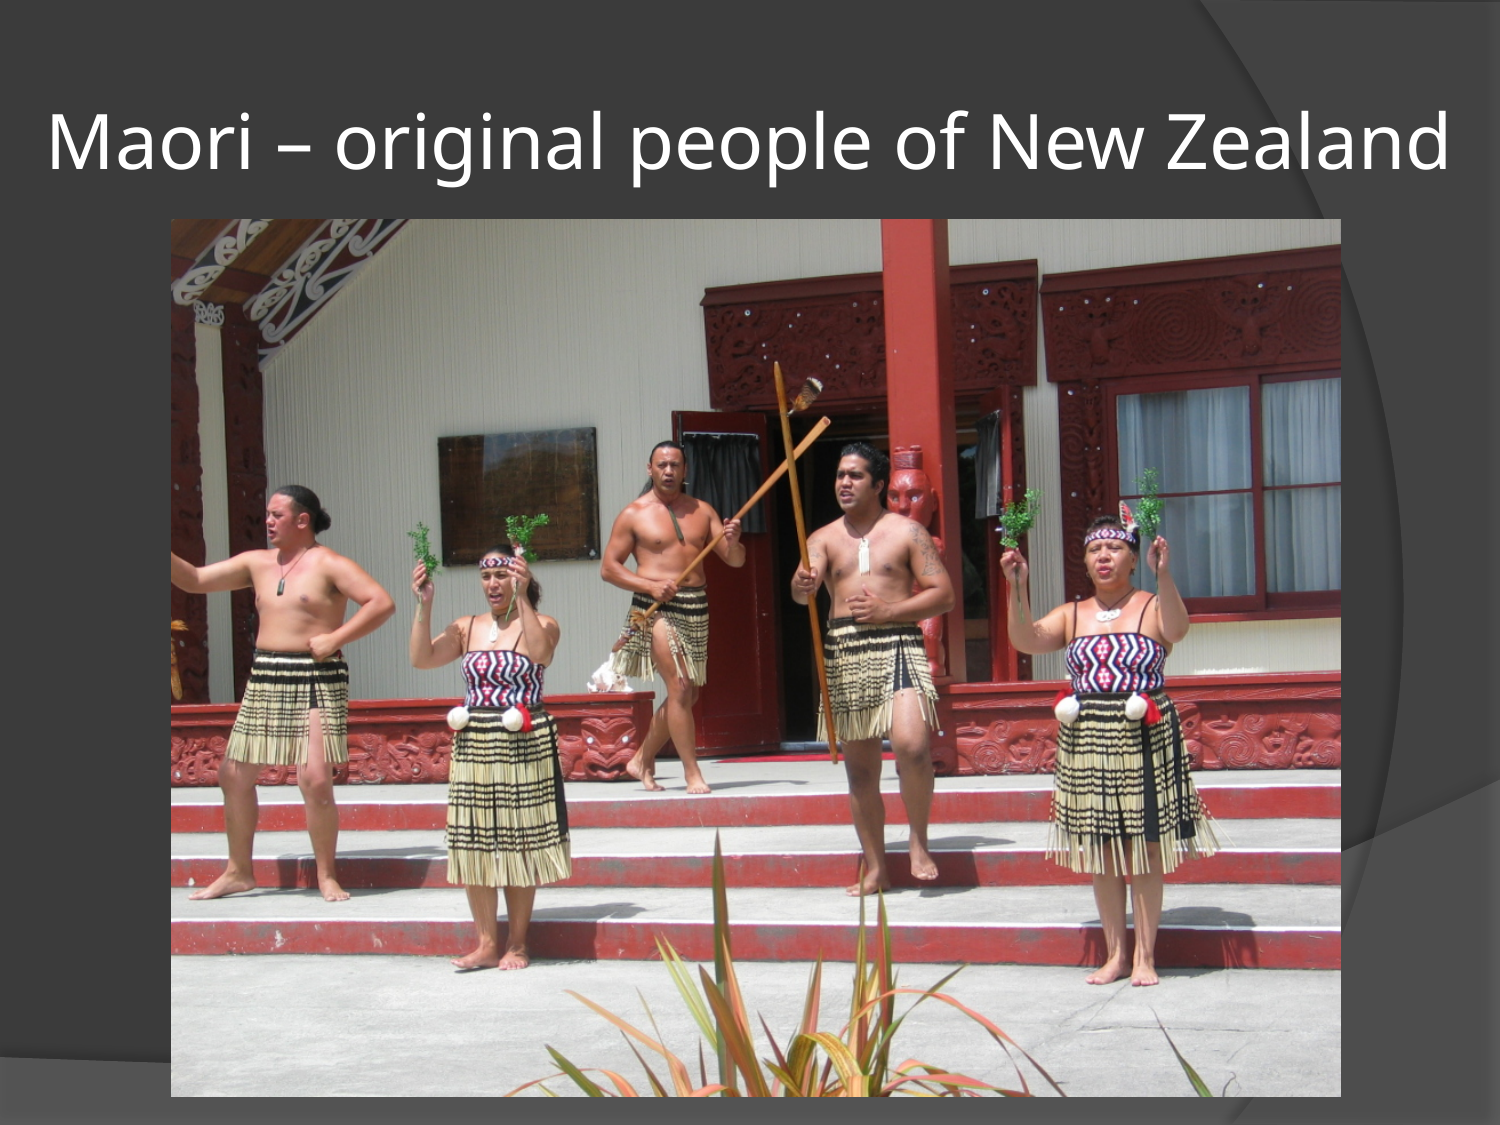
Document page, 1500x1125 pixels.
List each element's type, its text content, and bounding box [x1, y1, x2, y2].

title Maori – original people of New Zealand [0, 45, 1500, 233]
picture [170, 219, 1341, 1098]
